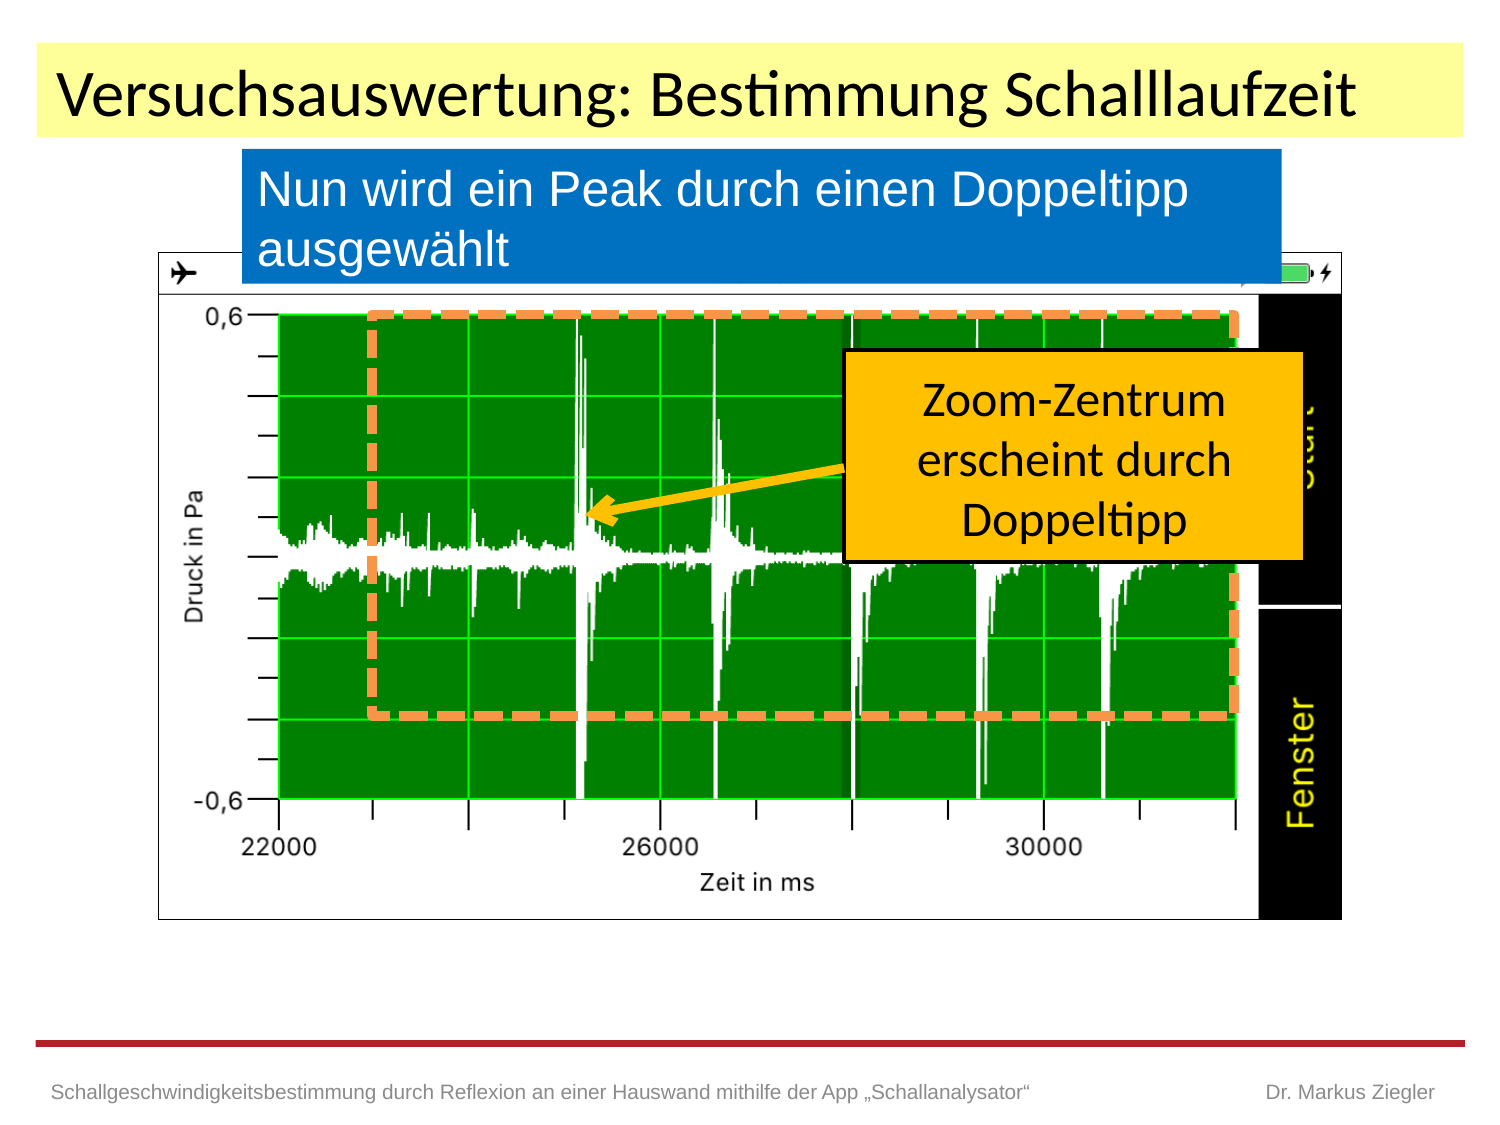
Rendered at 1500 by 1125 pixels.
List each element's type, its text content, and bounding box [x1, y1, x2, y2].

text_box Nun wird ein Peak durch einen Doppeltipp ausgewählt [242, 148, 1282, 251]
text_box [584, 467, 845, 516]
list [158, 252, 1342, 920]
footer Schallgeschwindigkeitsbestimmung durch Reflexion an einer Hauswand mithilfe der App „Schallanalysator“ Dr. Markus Ziegler [35, 1061, 1459, 1122]
title Versuchsauswertung: Bestimmung Schalllaufzeit [41, 42, 1459, 149]
